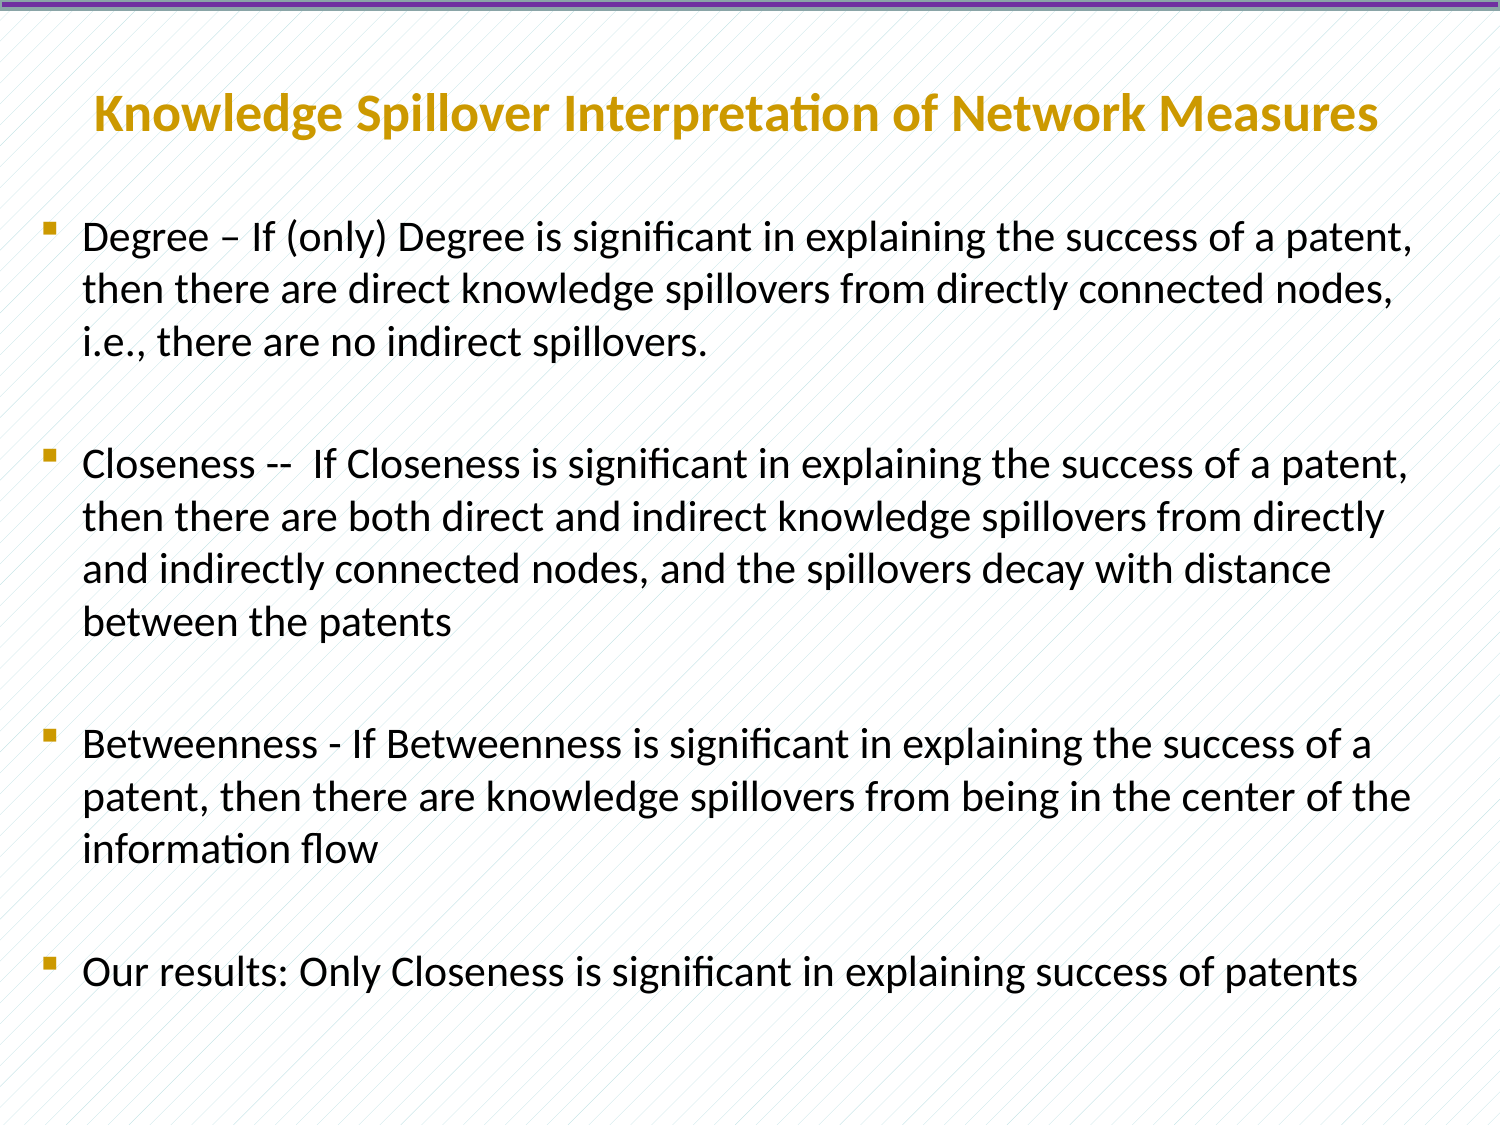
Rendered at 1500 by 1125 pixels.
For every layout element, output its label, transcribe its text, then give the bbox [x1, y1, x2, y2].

title Knowledge Spillover Interpretation of Network Measures [62, 62, 1413, 158]
list Degree – If (only) Degree is significant in explaining the success of a patent, then there are direct knowledge spillovers from directly connected nodes, i.e., there are no indirect spillovers. Closeness -- If Closeness is significant in explaining the success of a patent, then there are both direct and indirect knowledge spillovers from directly and indirectly connected nodes, and the spillovers decay with distance between the patents Betweenness - If Betweenness is significant in explaining the success of a patent, then there are knowledge spillovers from being in the center of the information flow Our results: Only Closeness is significant in explaining success of patents [24, 200, 1463, 1025]
